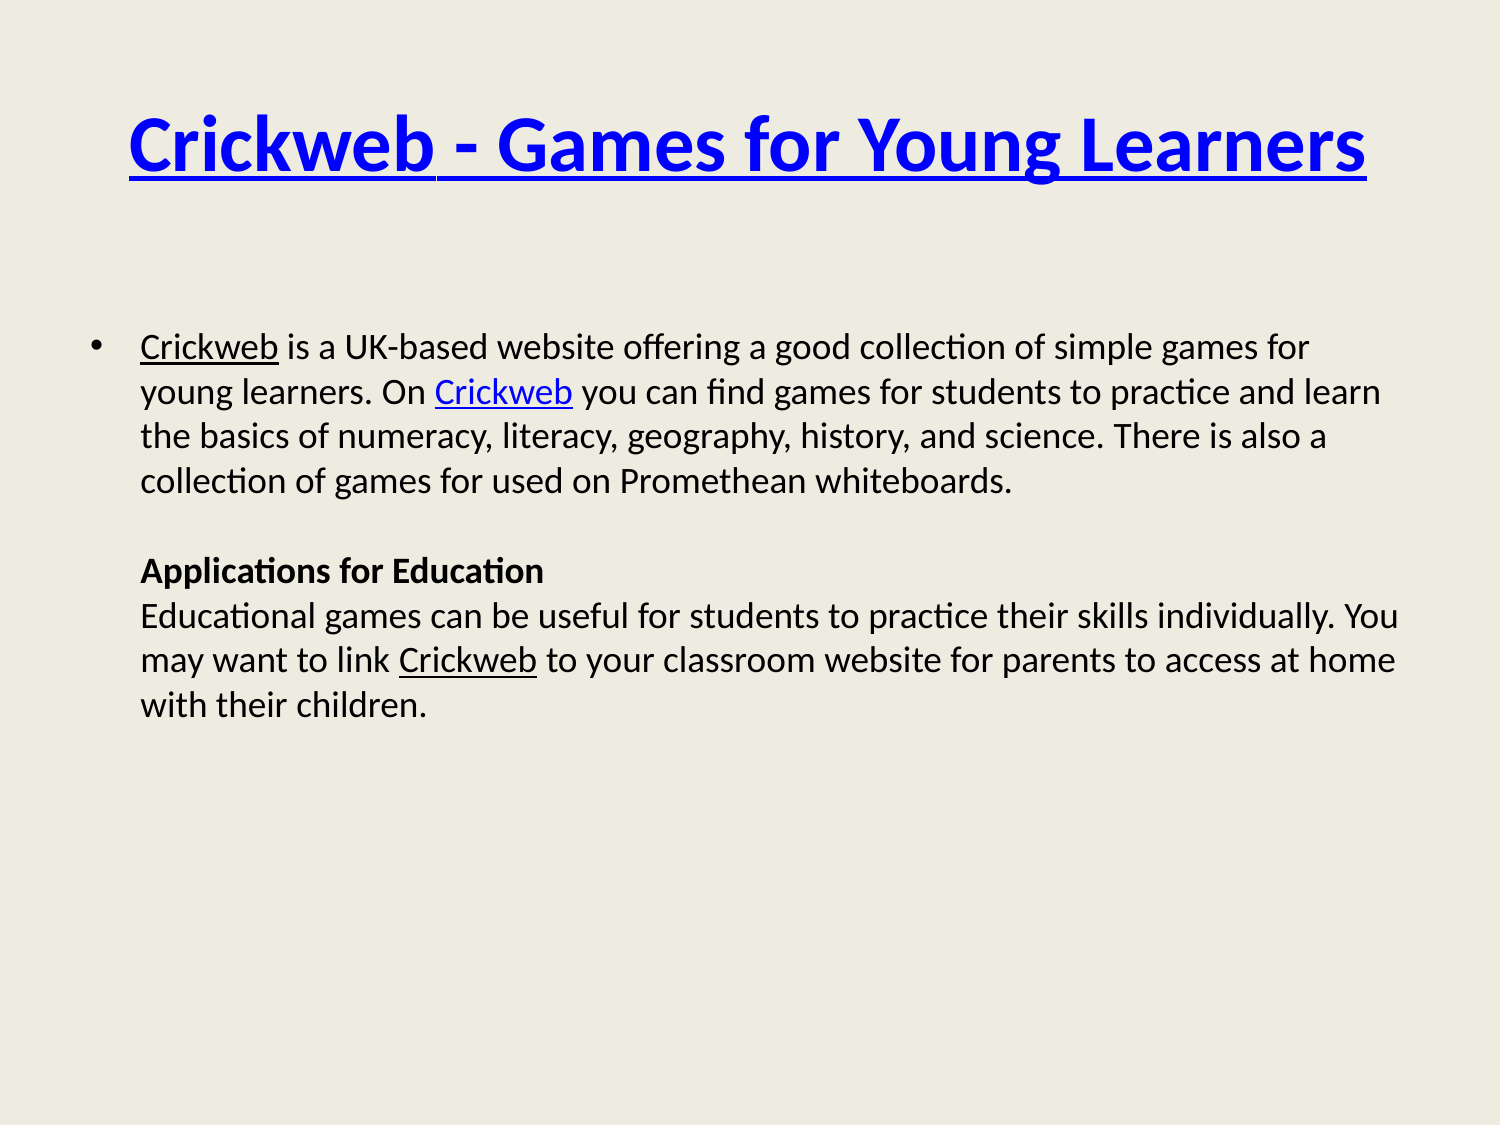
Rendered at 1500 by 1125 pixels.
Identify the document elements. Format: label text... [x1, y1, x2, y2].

list Crickweb is a UK-based website offering a good collection of simple games for young learners. On Crickweb you can find games for students to practice and learn the basics of numeracy, literacy, geography, history, and science. There is also a collection of games for used on Promethean whiteboards. Applications for Education Educational games can be useful for students to practice their skills individually. You may want to link Crickweb to your classroom website for parents to access at home with their children. [75, 262, 1425, 1005]
title Crickweb - Games for Young Learners [75, 45, 1425, 233]
